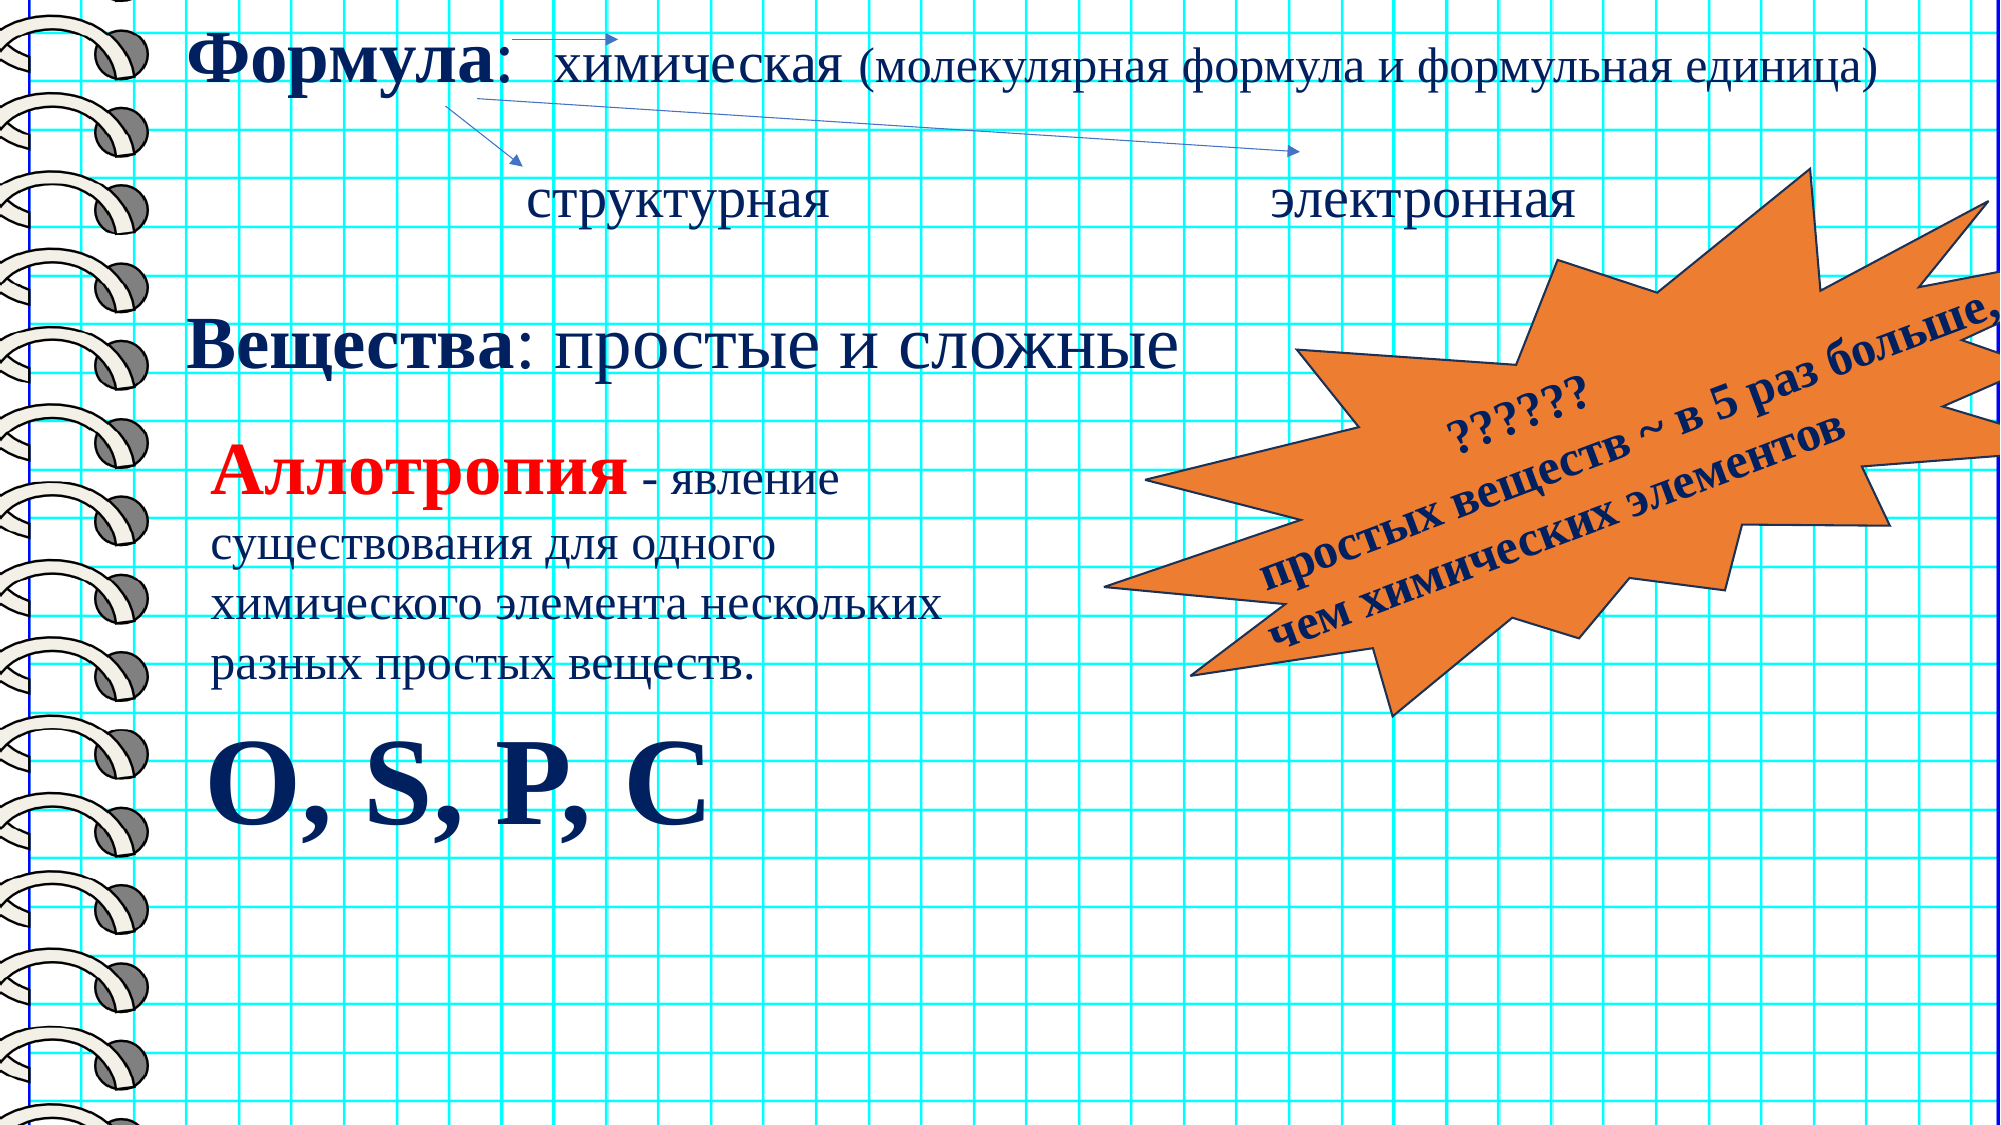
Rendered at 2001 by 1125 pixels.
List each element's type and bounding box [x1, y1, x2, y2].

text_box [477, 98, 1300, 152]
text_box [445, 105, 523, 167]
picture [0, 0, 2000, 1125]
